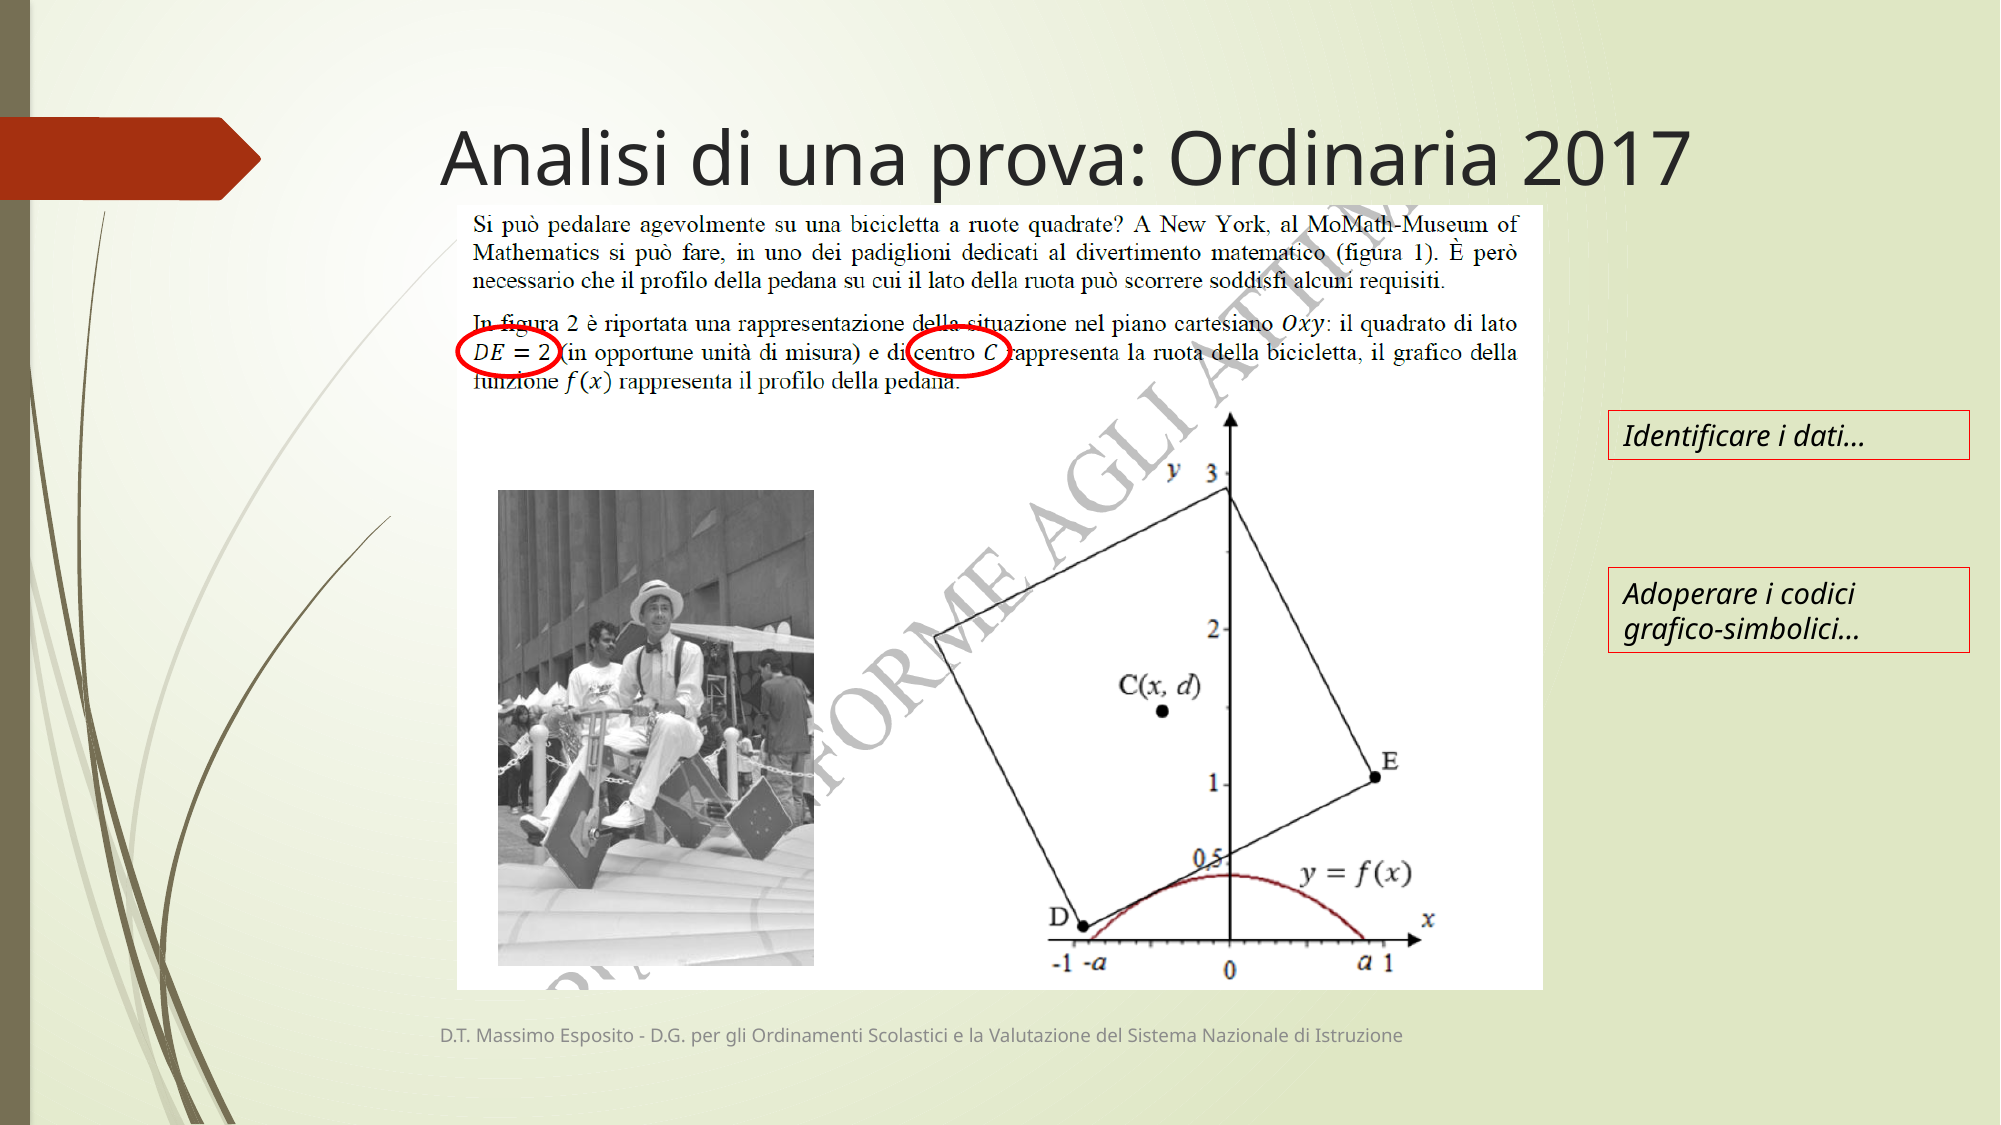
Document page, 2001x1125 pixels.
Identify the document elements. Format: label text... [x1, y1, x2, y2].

title Analisi di una prova: Ordinaria 2017 [425, 102, 1888, 231]
footer D.T. Massimo Esposito - D.G. per gli Ordinamenti Scolastici e la Valutazione del Sistema Nazionale di Istruzione [424, 1006, 1675, 1067]
text_box Adoperare i codici grafico-simbolici… [1608, 567, 1970, 653]
text_box Identificare i dati… [1608, 410, 1970, 460]
picture [457, 205, 1543, 990]
